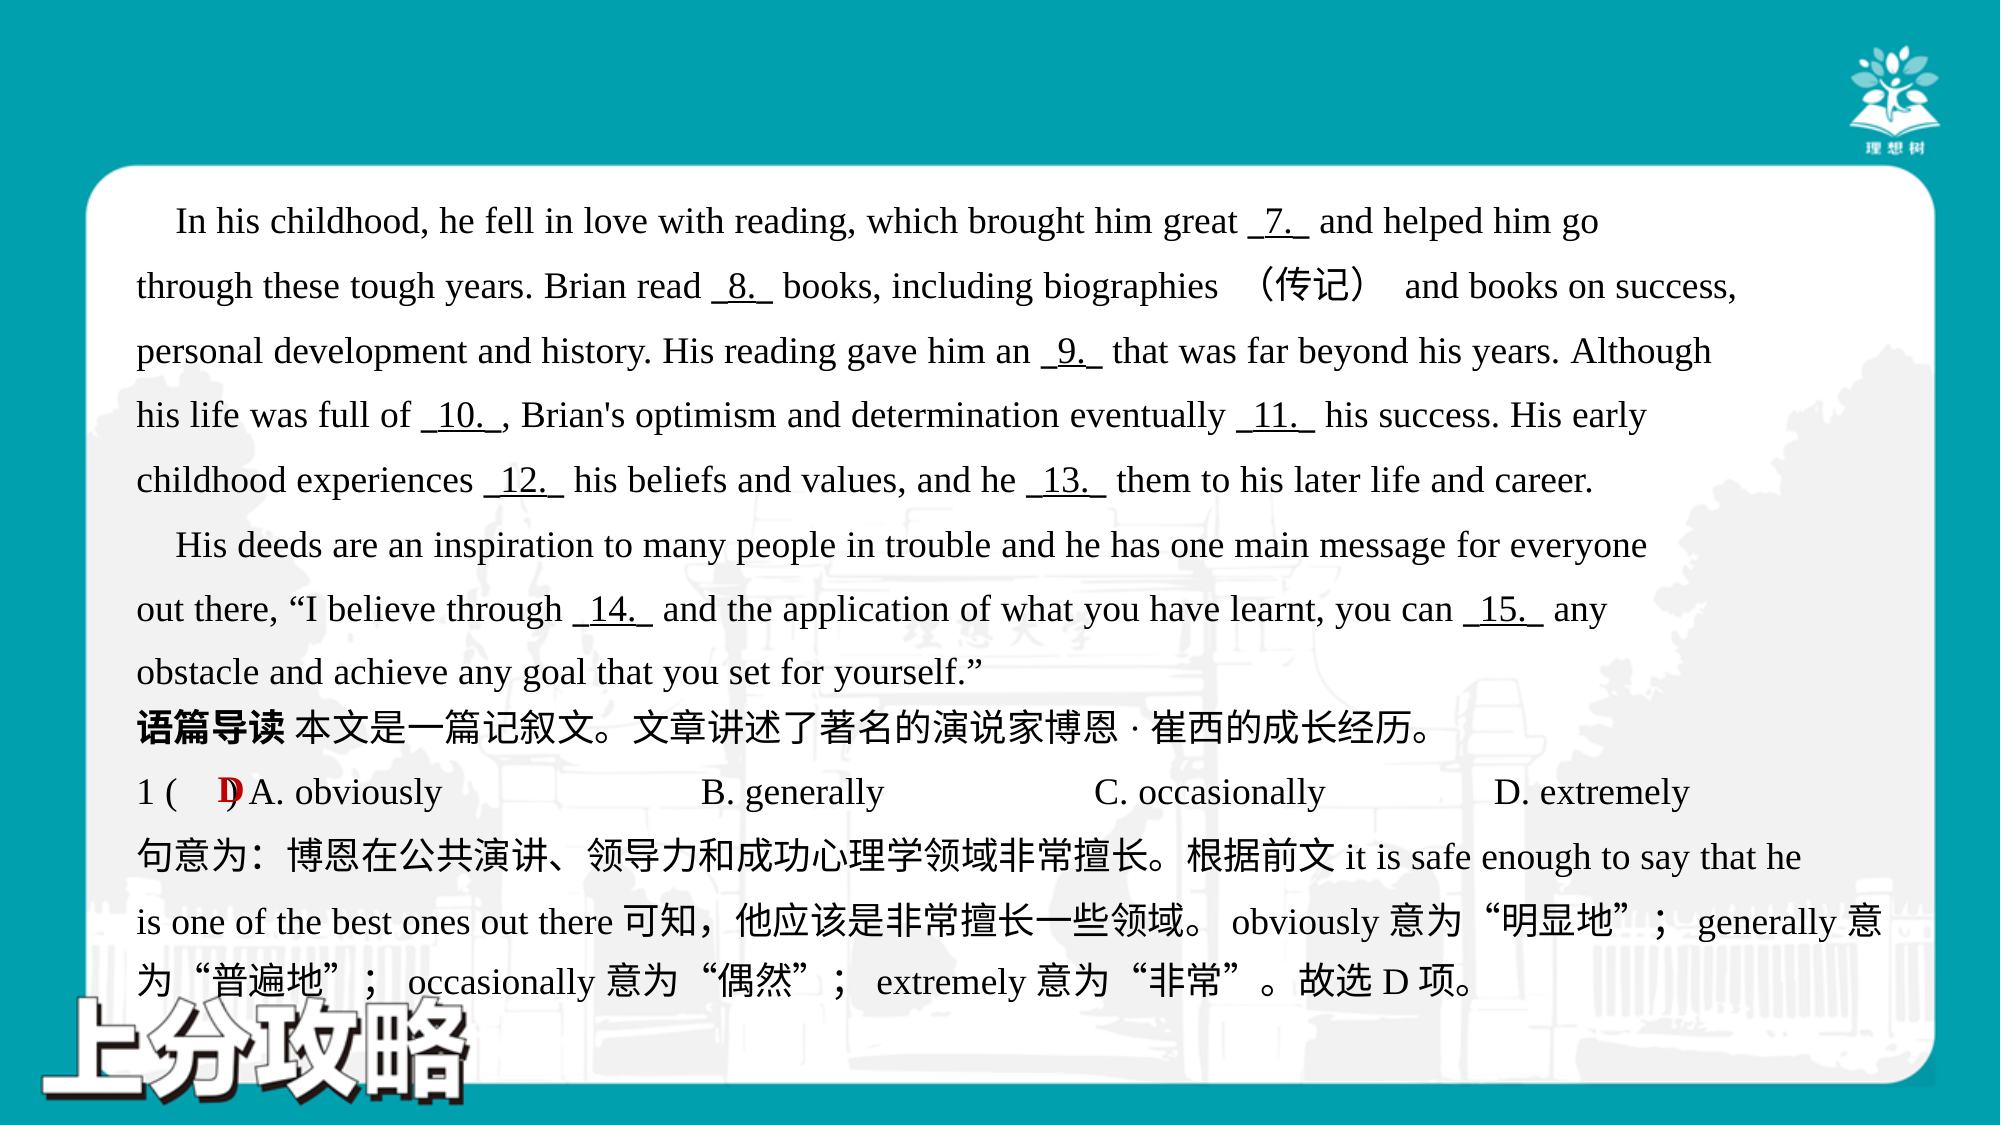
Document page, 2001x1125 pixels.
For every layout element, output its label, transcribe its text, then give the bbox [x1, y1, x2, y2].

text_box D [204, 747, 259, 805]
text_box 语篇导读 本文是一篇记叙文。文章讲述了著名的演说家博恩·崔西的成长经历。 [136, 686, 1865, 743]
text_box 1 ( ) A. obviously B. generally C. occasionally D. extremely [136, 749, 1865, 806]
text_box 句意为：博恩在公共演讲、领导力和成功心理学领域非常擅长。根据前文it is safe enough to say that he is one of the best ones out there可知，他应该是非常擅长一些领域。obviously意为“明显地”；generally意 为“普遍地”；occasionally意为“偶然”；extremely意为“非常”。故选D项。 [136, 812, 1865, 997]
text_box In his childhood, he fell in love with reading, which brought him great _7._ and helped him go through these tough years. Brian read _8._ books, including biographies （传记） and books on success, personal development and history. His reading gave him an _9._ that was far beyond his years. Although his life was full of _10._, Brian's optimism and determination eventually _11._ his success. His early childhood experiences _12._ his beliefs and values, and he _13._ them to his later life and career. His deeds are an inspiration to many people in trouble and he has one main message for everyone out there, “I believe through _14._ and the application of what you have learnt, you can _15._ any obstacle and achieve any goal that you set for yourself.”#5 [136, 176, 1865, 685]
picture [0, 0, 2000, 1125]
